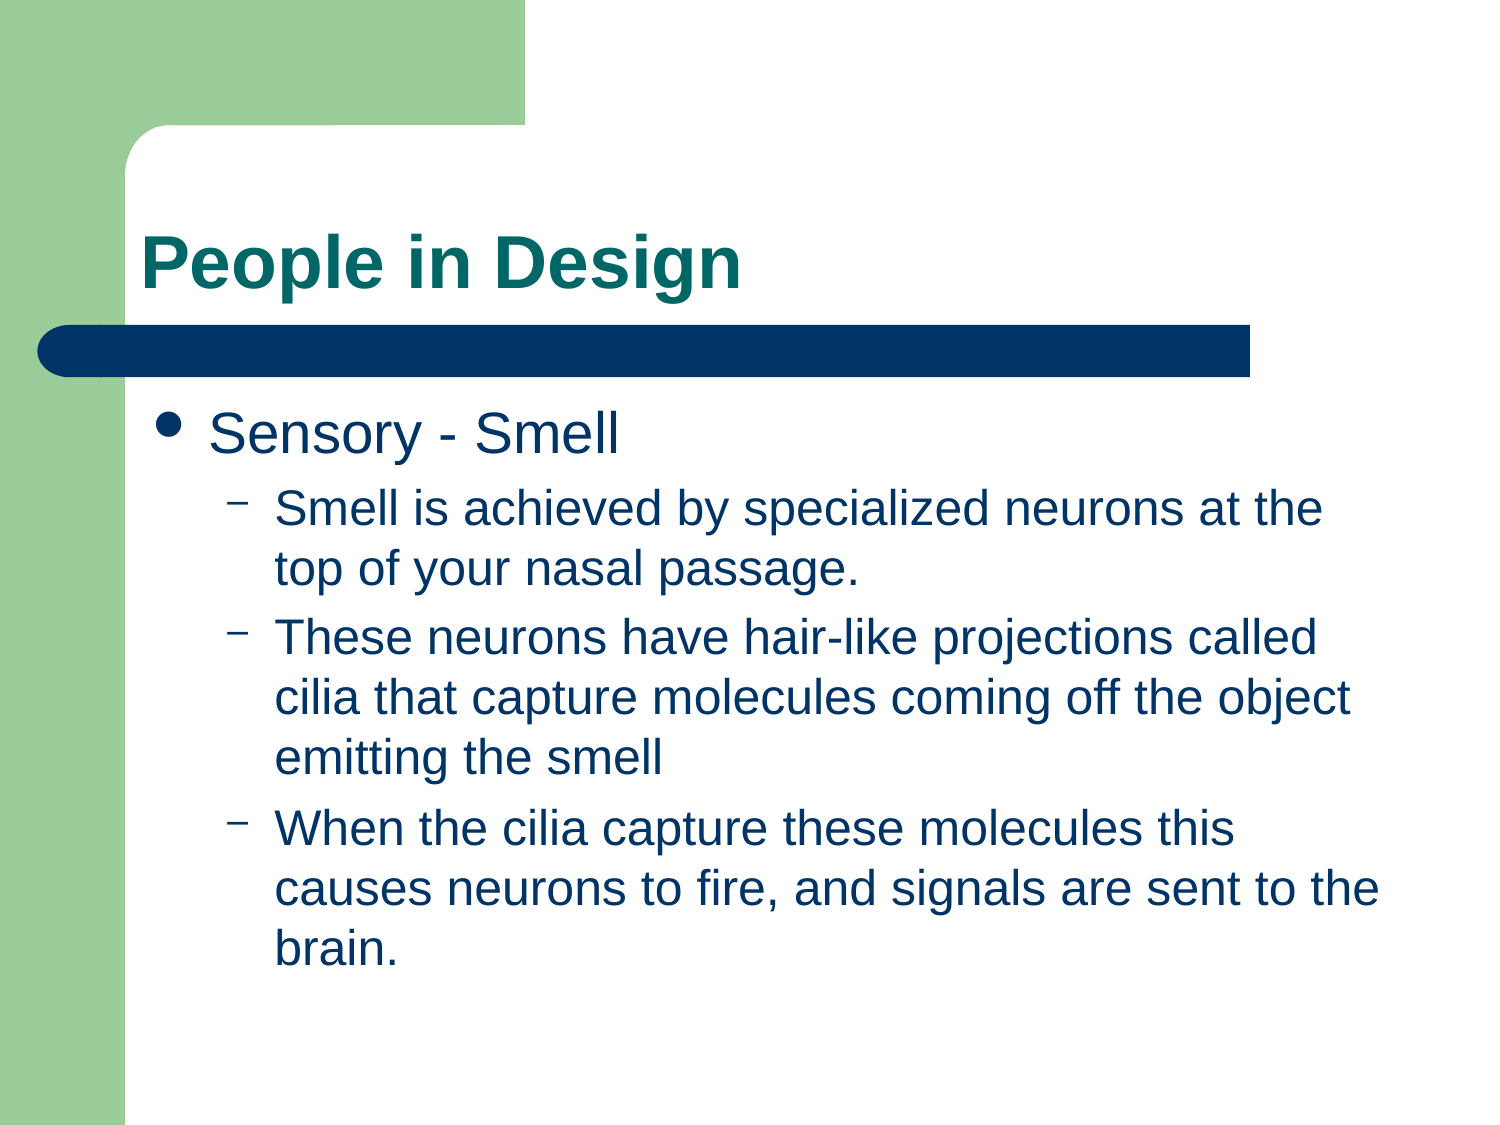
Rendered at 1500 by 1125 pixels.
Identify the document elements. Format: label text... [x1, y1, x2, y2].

title People in Design [124, 124, 1426, 313]
list Sensory - Smell Smell is achieved by specialized neurons at the top of your nasal passage. These neurons have hair-like projections called cilia that capture molecules coming off the object emitting the smell When the cilia capture these molecules this causes neurons to fire, and signals are sent to the brain. [137, 387, 1400, 999]
